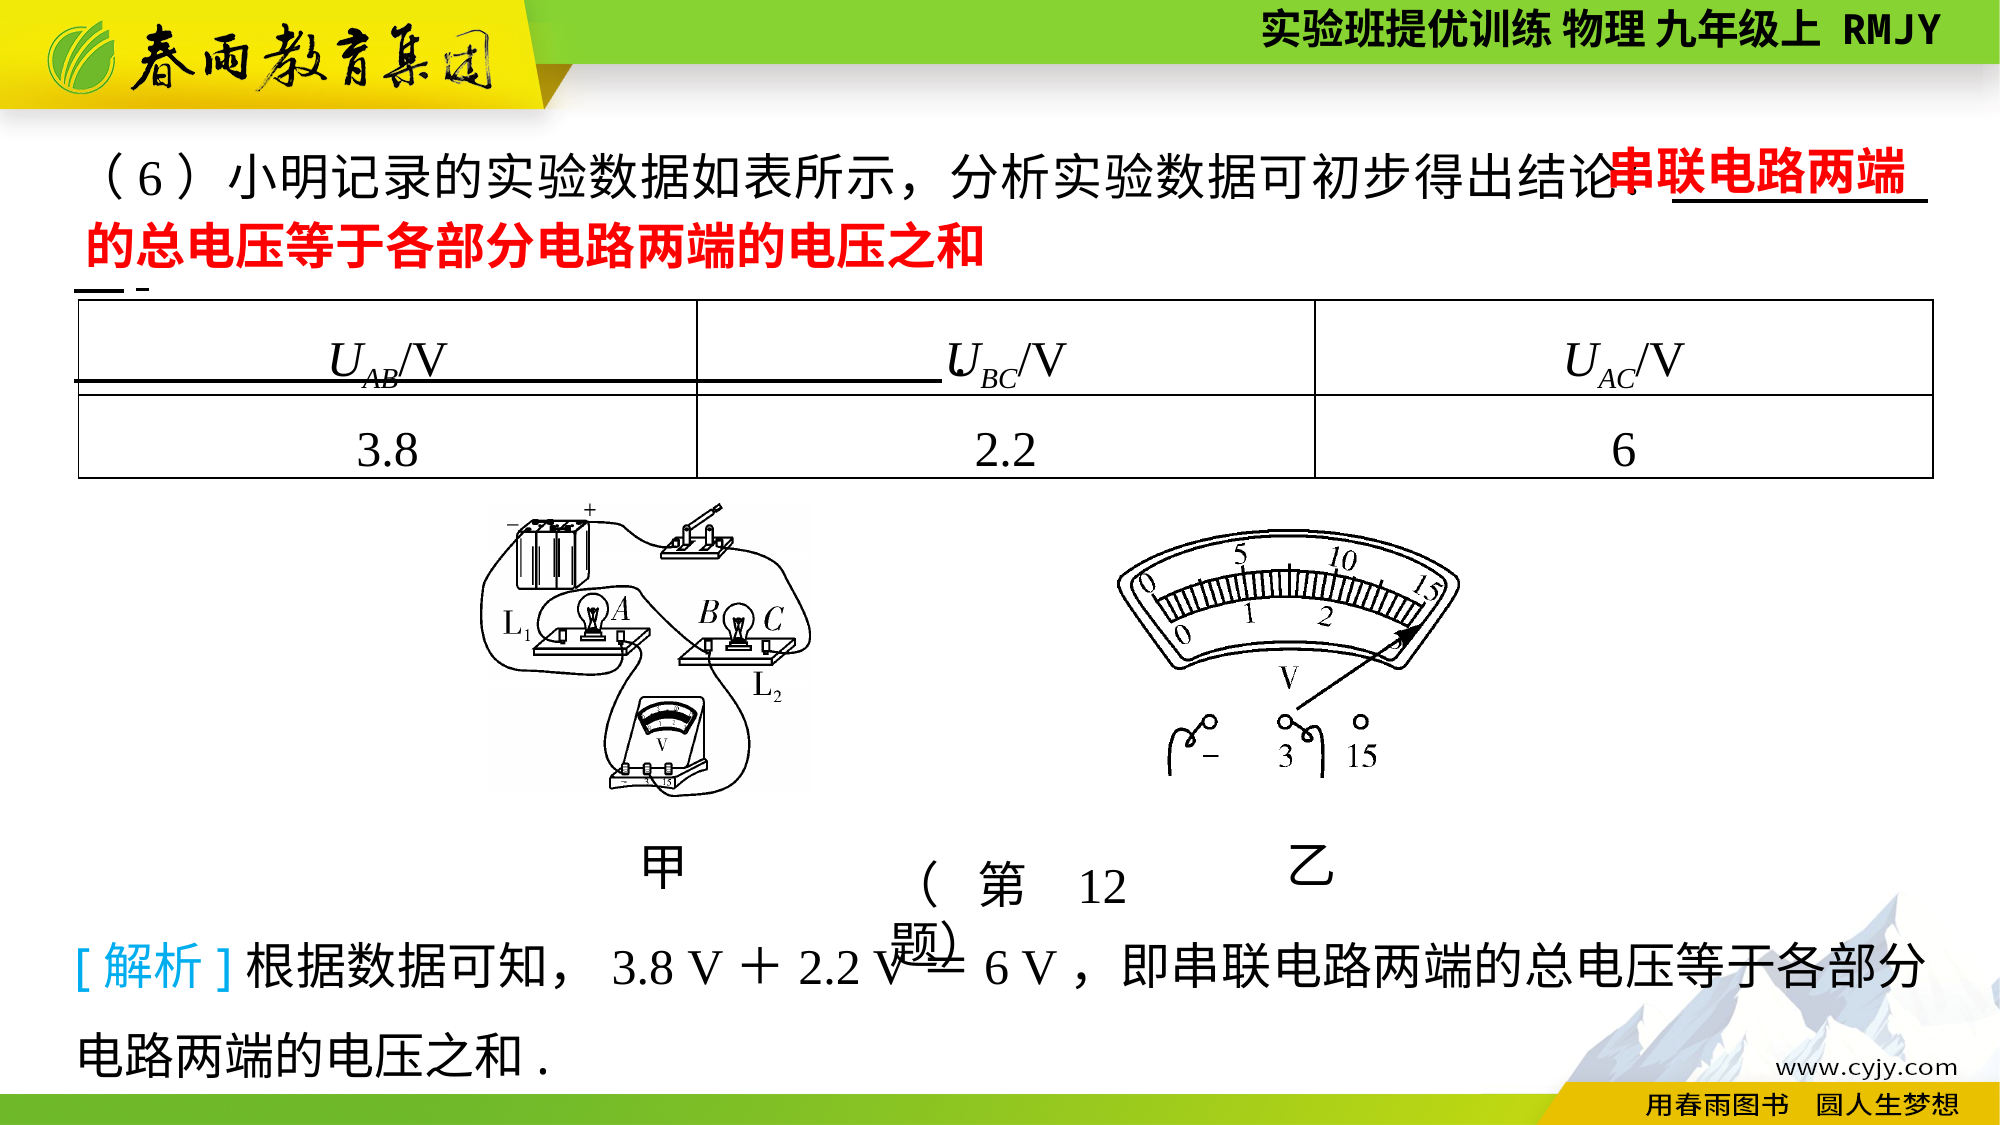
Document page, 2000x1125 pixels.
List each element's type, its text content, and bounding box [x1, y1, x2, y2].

table_header UAB/V [79, 342, 696, 394]
table_cell 2.2 [698, 396, 1314, 477]
table_header UBC/V [698, 301, 1314, 394]
text_box 串联电路两端 [1591, 101, 1935, 207]
picture [0, 0, 2000, 1125]
text_box （第12题） [874, 846, 1155, 896]
table_cell 6 [1316, 396, 1932, 477]
list （6）小明记录的实验数据如表所示，分析实验数据可初步得出结论： . . [59, 107, 1944, 305]
table_header UAC/V [1316, 301, 1932, 394]
table_cell 3.8 [79, 396, 696, 477]
text_box 甲 [624, 805, 704, 896]
text_box 的总电压等于各部分电路两端的电压之和 [70, 206, 1024, 342]
text_box 乙 [1272, 795, 1352, 896]
text_box [解析]根据数据可知，3.8 V＋2.2 V＝6 V，即串联电路两端的总电压等于各部分电路两端的电压之和. [59, 896, 1944, 1092]
